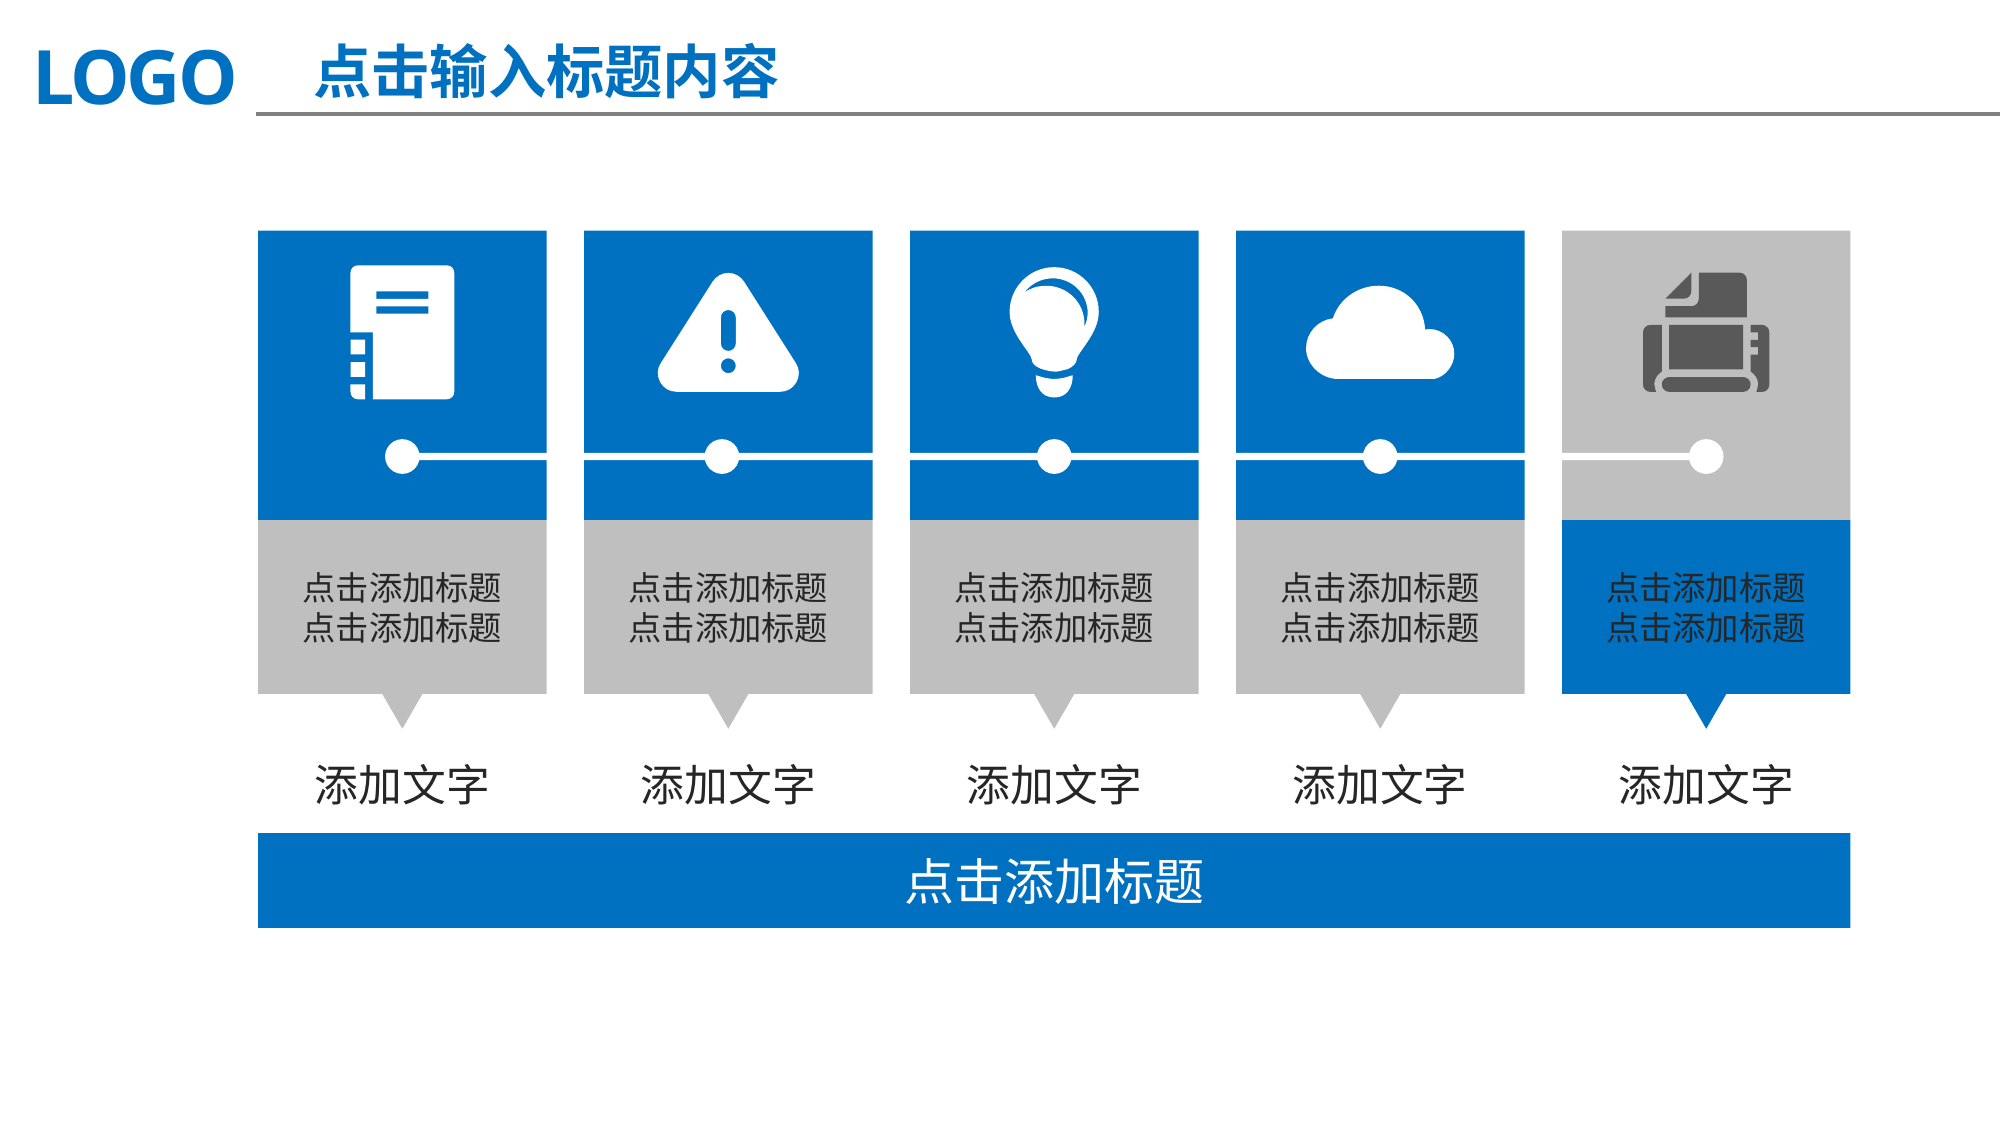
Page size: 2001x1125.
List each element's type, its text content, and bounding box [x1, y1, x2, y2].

text_box 点击添加标题 点击添加标题 [908, 518, 1201, 696]
text_box [657, 272, 799, 392]
text_box 添加文字 [952, 750, 1157, 818]
text_box [908, 228, 1201, 437]
text_box [1032, 691, 1077, 731]
text_box [1306, 285, 1455, 379]
text_box 点击添加标题 [256, 831, 1853, 930]
text_box 添加文字 [626, 750, 831, 818]
text_box 点击添加标题 点击添加标题 [1234, 518, 1527, 696]
text_box 点击添加标题 点击添加标题 [582, 518, 875, 696]
text_box 添加文字 [300, 750, 505, 818]
text_box [1234, 228, 1527, 437]
text_box [582, 228, 875, 437]
text_box [706, 691, 751, 731]
text_box 点击添加标题 点击添加标题 [256, 518, 549, 696]
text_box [350, 265, 455, 400]
text_box [1560, 228, 1853, 518]
text_box [582, 483, 875, 518]
text_box 添加文字 [1278, 750, 1483, 818]
text_box [1234, 483, 1527, 518]
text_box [384, 438, 1724, 475]
text_box [256, 228, 549, 518]
text_box [1358, 691, 1403, 731]
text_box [1009, 266, 1100, 398]
text_box [908, 483, 1201, 518]
text_box [1684, 691, 1729, 731]
text_box [380, 691, 425, 731]
text_box 添加文字 [1603, 750, 1809, 818]
text_box 点击输入标题内容 [277, 28, 817, 113]
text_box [1642, 272, 1770, 393]
text_box 点击添加标题 点击添加标题 [1560, 518, 1853, 696]
